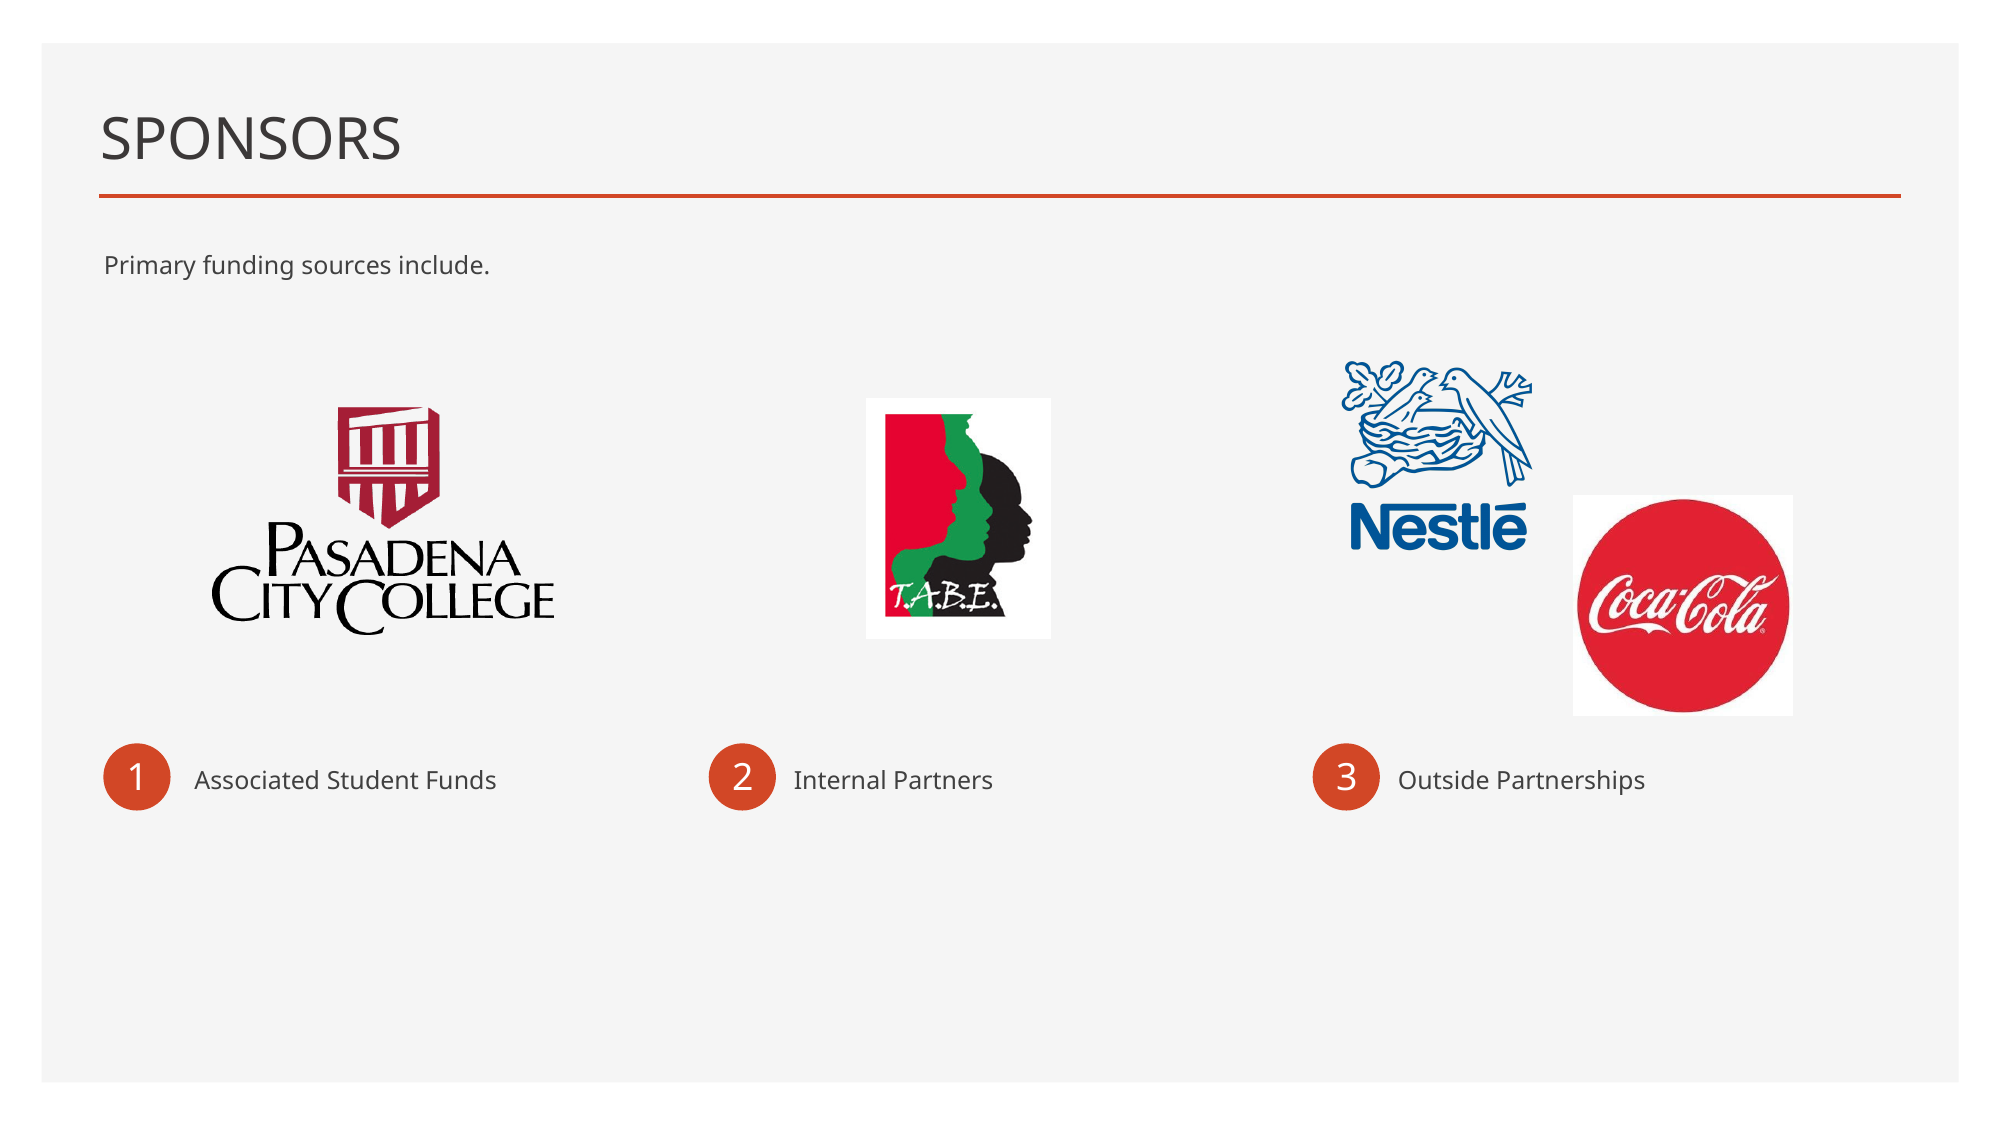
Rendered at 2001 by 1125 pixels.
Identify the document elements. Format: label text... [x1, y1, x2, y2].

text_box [1300, 743, 1393, 811]
title SPONSORS [85, 73, 1214, 179]
picture [1331, 350, 1543, 561]
text_box Internal Partners [778, 749, 1289, 968]
text_box Outside Partnerships [1382, 749, 1819, 865]
text_box Associated Student Funds [179, 750, 622, 913]
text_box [91, 743, 184, 811]
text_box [696, 743, 789, 811]
list Primary funding sources include. [88, 234, 813, 888]
picture [866, 398, 1051, 639]
picture [212, 407, 554, 635]
picture [1573, 495, 1793, 716]
